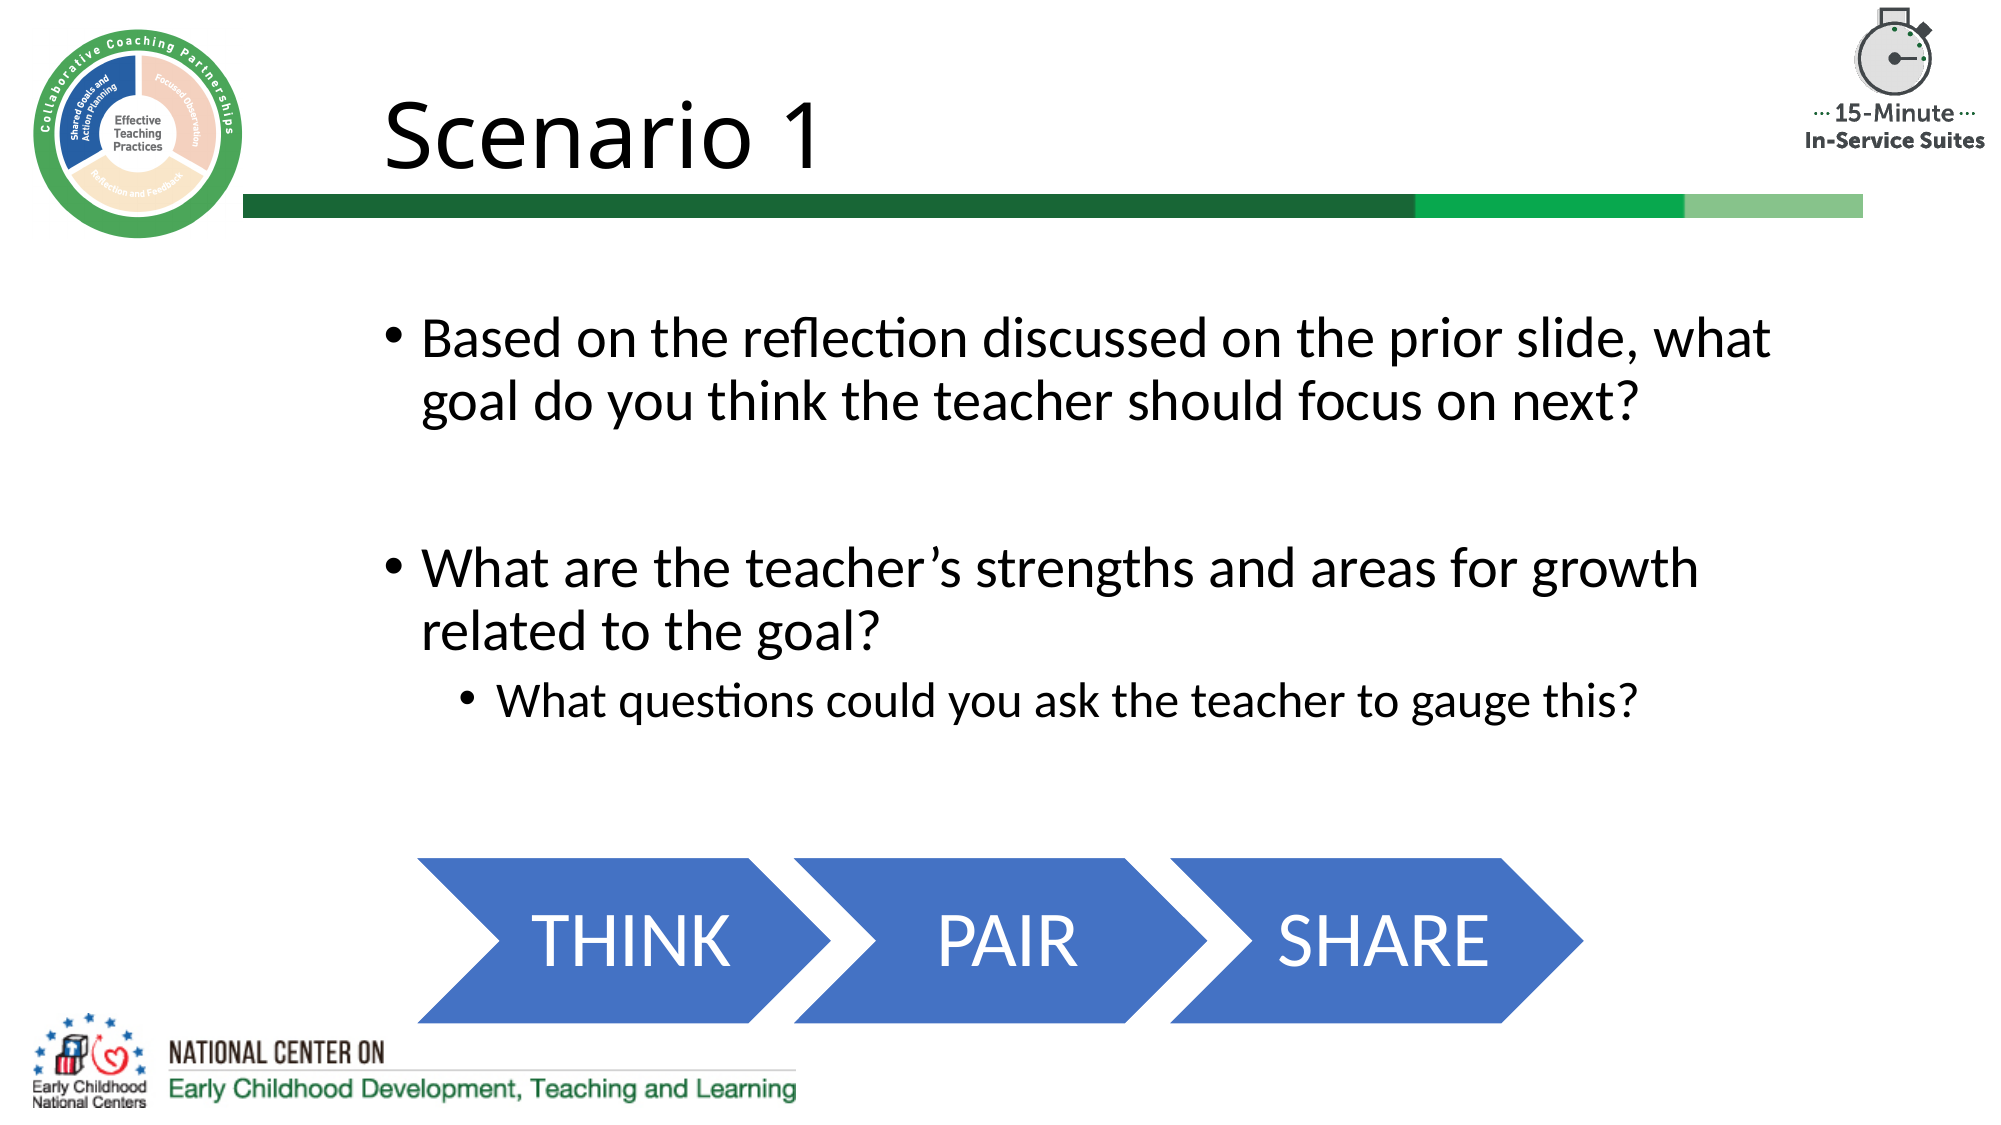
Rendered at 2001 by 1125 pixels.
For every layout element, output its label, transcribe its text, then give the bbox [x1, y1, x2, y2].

picture [1790, 0, 1999, 161]
picture [33, 1013, 414, 1108]
list Based on the reflection discussed on the prior slide, what goal do you think the teacher should focus on next? What are the teacher’s strengths and areas for growth related to the goal? What questions could you ask the teacher to gauge this? [368, 299, 1863, 1014]
title Scenario 1 [368, 59, 1863, 218]
picture [32, 28, 368, 239]
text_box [414, 756, 1586, 1125]
